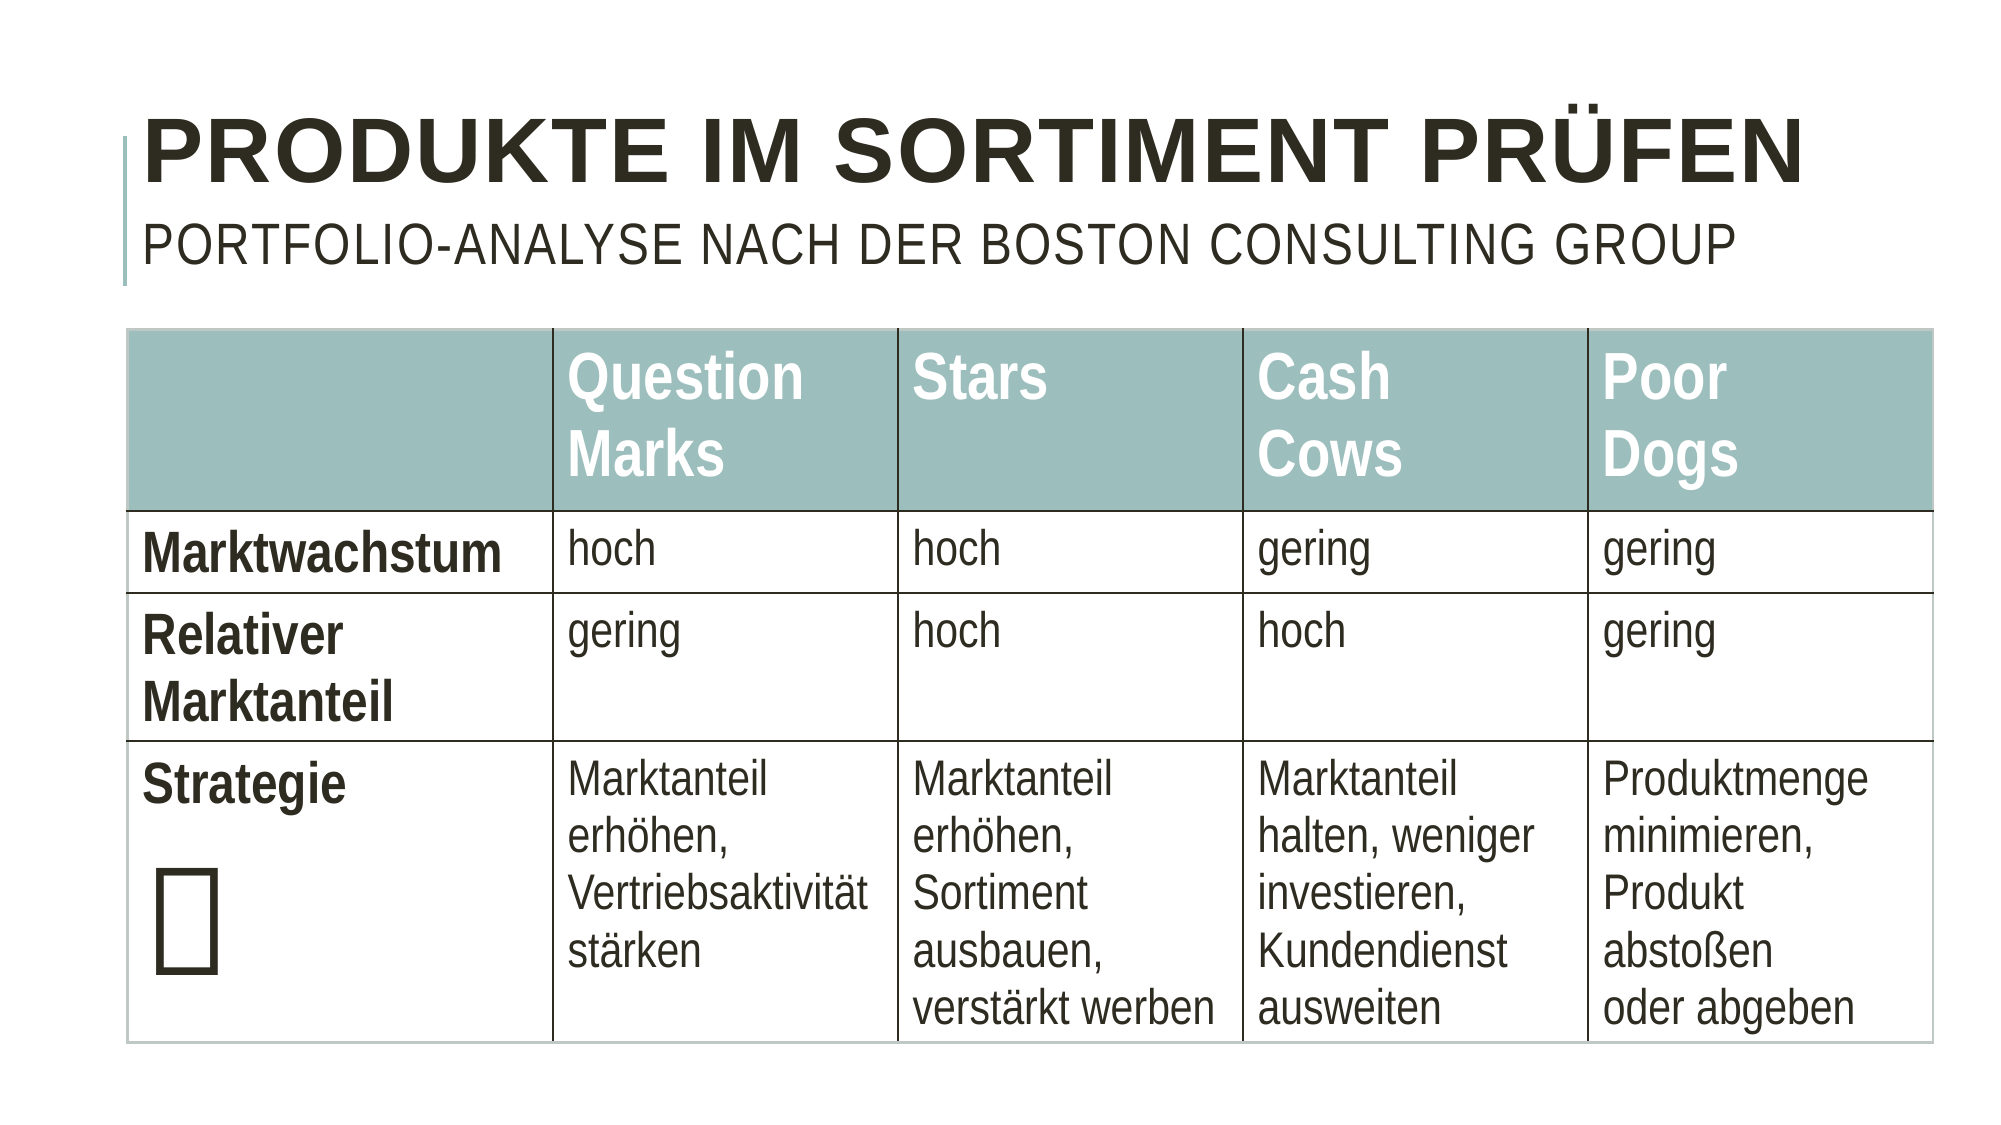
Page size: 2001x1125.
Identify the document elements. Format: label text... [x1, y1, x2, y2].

table_cell hoch [899, 512, 1242, 592]
table_cell gering [1589, 512, 1932, 592]
table_header Question Marks [554, 331, 897, 510]
table_cell hoch [1244, 594, 1587, 740]
table_header Cash Cows [1244, 331, 1587, 510]
table_cell Produktmenge minimieren, Produkt abstoßen oder abgeben [1589, 742, 1932, 1041]
table_cell Marktwachstum [129, 512, 552, 592]
table_cell gering [1244, 512, 1587, 592]
table_header Poor Dogs [1589, 331, 1932, 510]
title Produkte im Sortiment prüfen Portfolio-Analyse nach der Boston Consulting Group [127, 76, 1938, 312]
table_header [129, 331, 552, 510]
table_cell gering [554, 594, 897, 740]
table_cell Marktanteil erhöhen, Vertriebsaktivität stärken [554, 742, 897, 1041]
table_cell Strategie  [129, 742, 552, 1041]
table_cell gering [1589, 594, 1932, 740]
table_cell Marktanteil halten, weniger investieren, Kundendienst ausweiten [1244, 742, 1587, 1041]
table_header Stars [899, 331, 1242, 510]
table_cell hoch [899, 594, 1242, 740]
table_cell Marktanteil erhöhen, Sortiment ausbauen, verstärkt werben [899, 742, 1242, 1041]
table_cell hoch [554, 512, 897, 592]
table_cell Relativer Marktanteil [129, 594, 552, 740]
